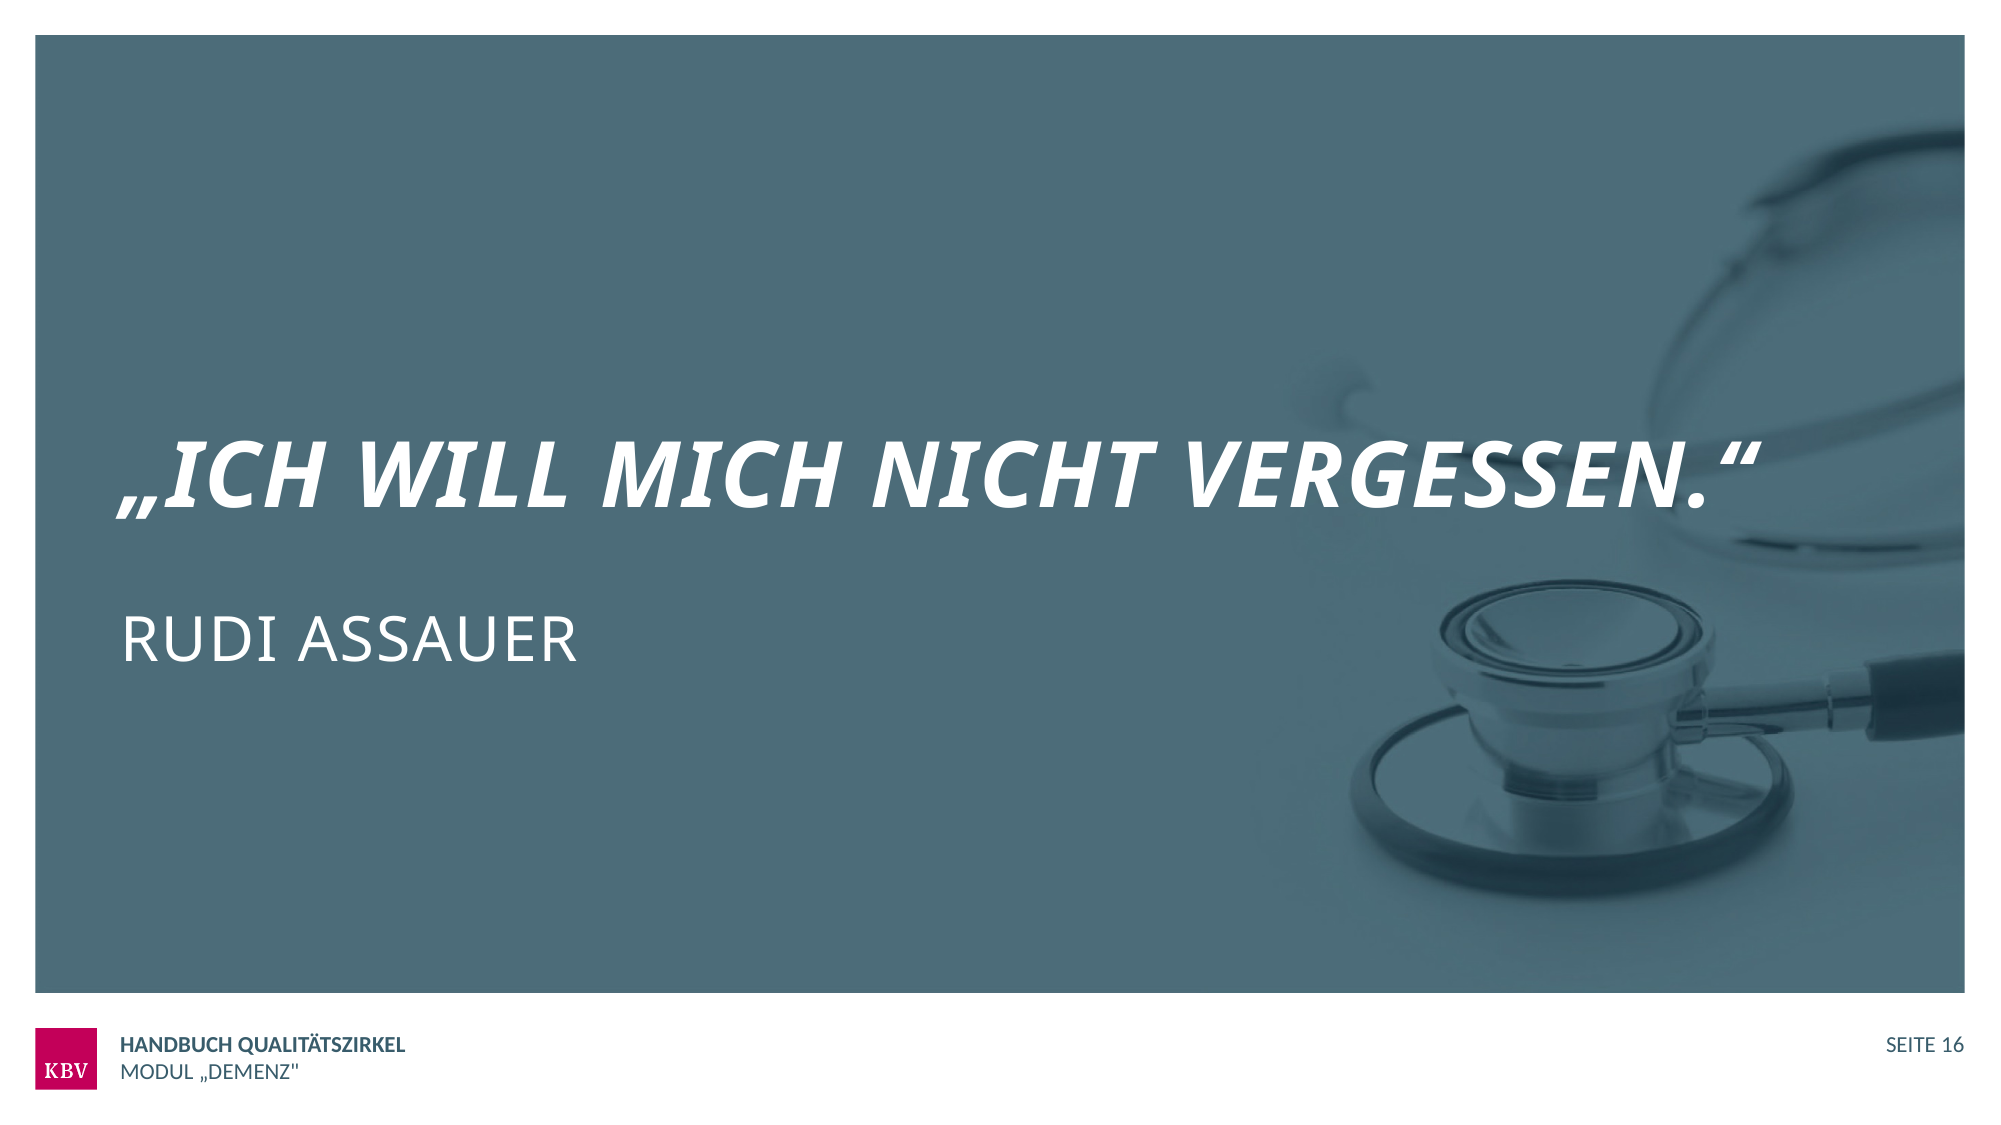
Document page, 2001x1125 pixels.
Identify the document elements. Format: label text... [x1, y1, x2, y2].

subtitle „Ich will mich nicht vergessen.“ Rudi Assauer [120, 129, 1880, 945]
slide_number SEITE 16 [1787, 1030, 1965, 1057]
footer Handbuch Qualitätszirkel [120, 1030, 1668, 1057]
slide_number Modul „Demenz" [120, 1057, 1668, 1084]
picture [35, 35, 1965, 993]
